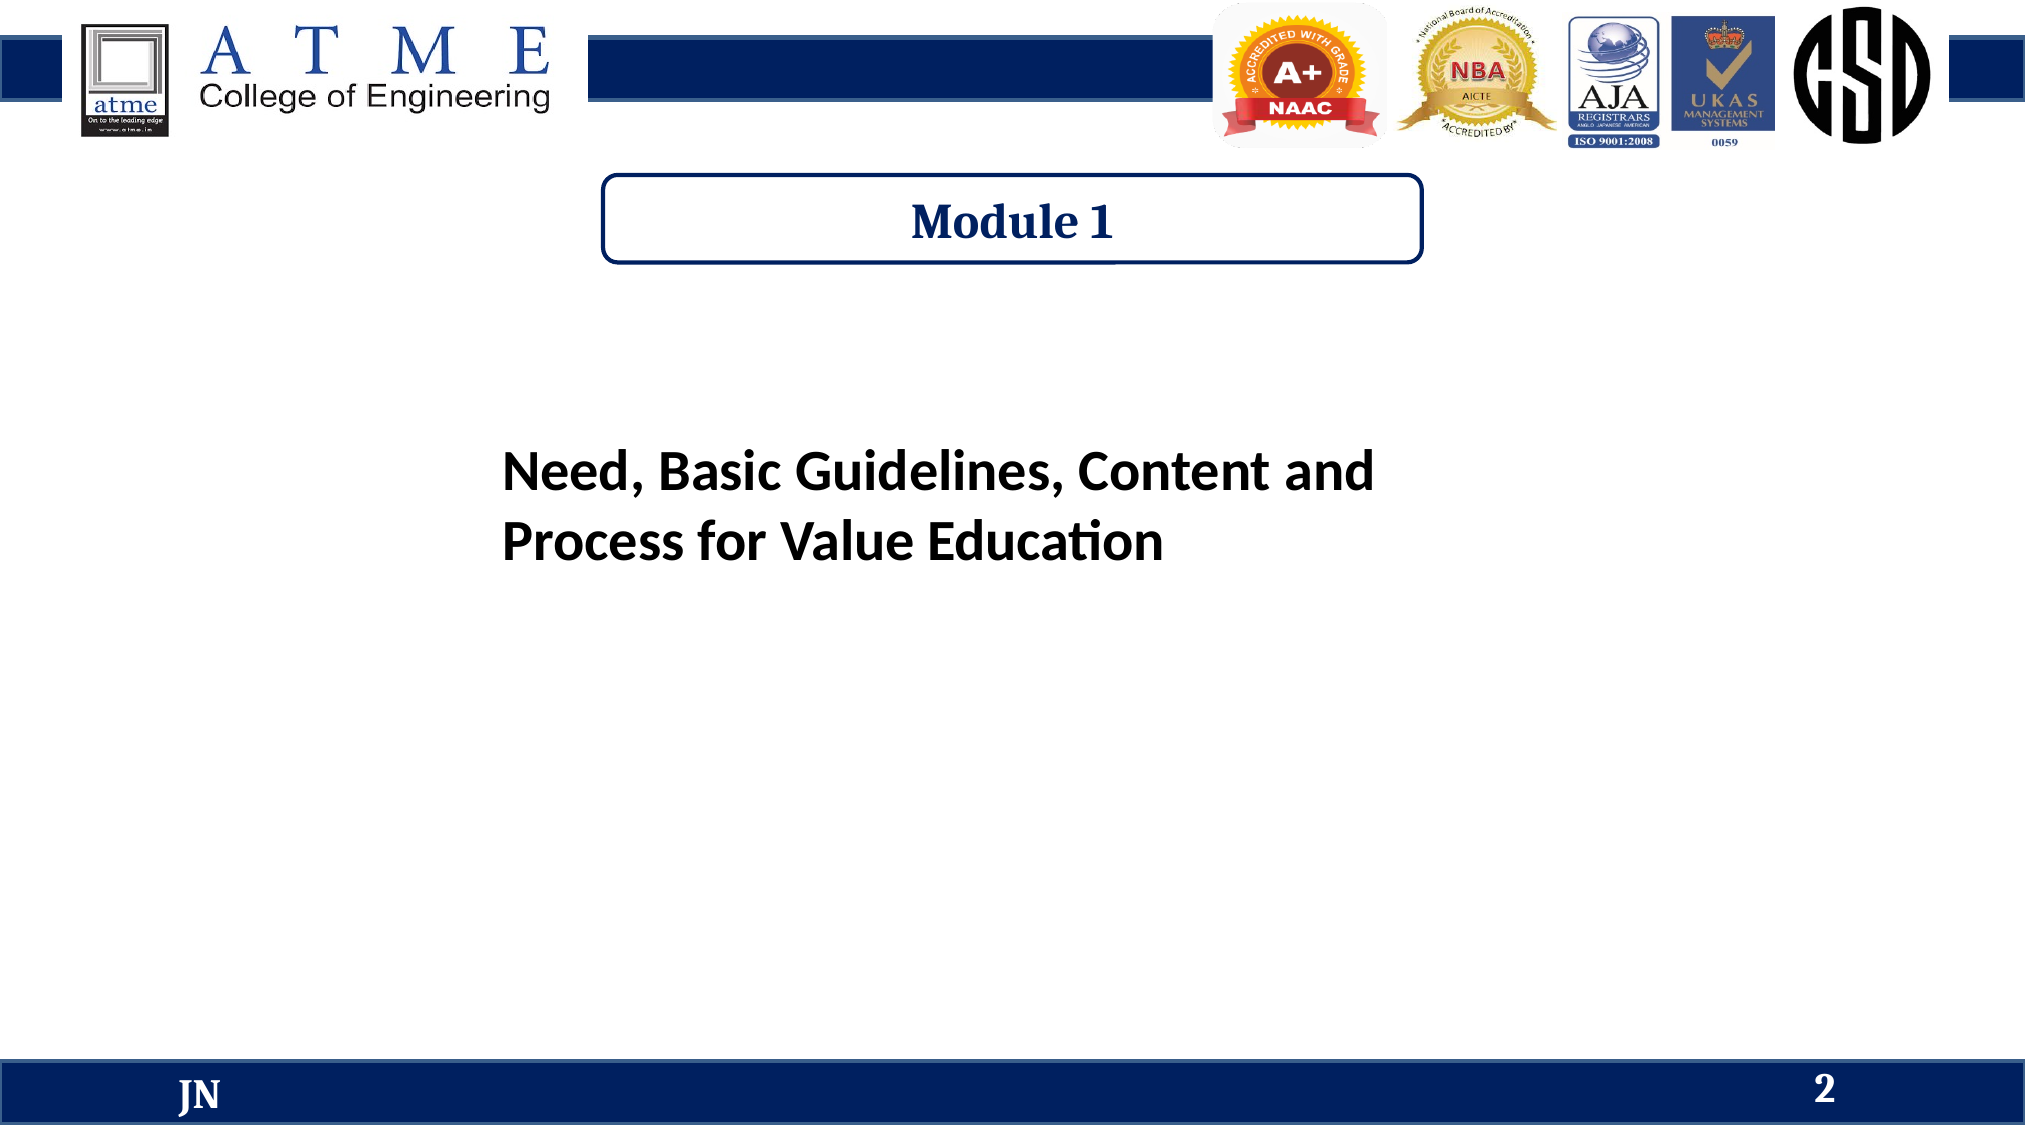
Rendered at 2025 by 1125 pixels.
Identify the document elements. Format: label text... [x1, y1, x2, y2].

text_box 2 [1625, 1053, 2025, 1119]
text_box Module 1 [600, 172, 1424, 265]
text_box JN [0, 1059, 400, 1125]
text_box Need, Basic Guidelines, Content and Process for Value Education [487, 424, 1503, 580]
picture [1212, 0, 1949, 150]
picture [62, 0, 588, 157]
